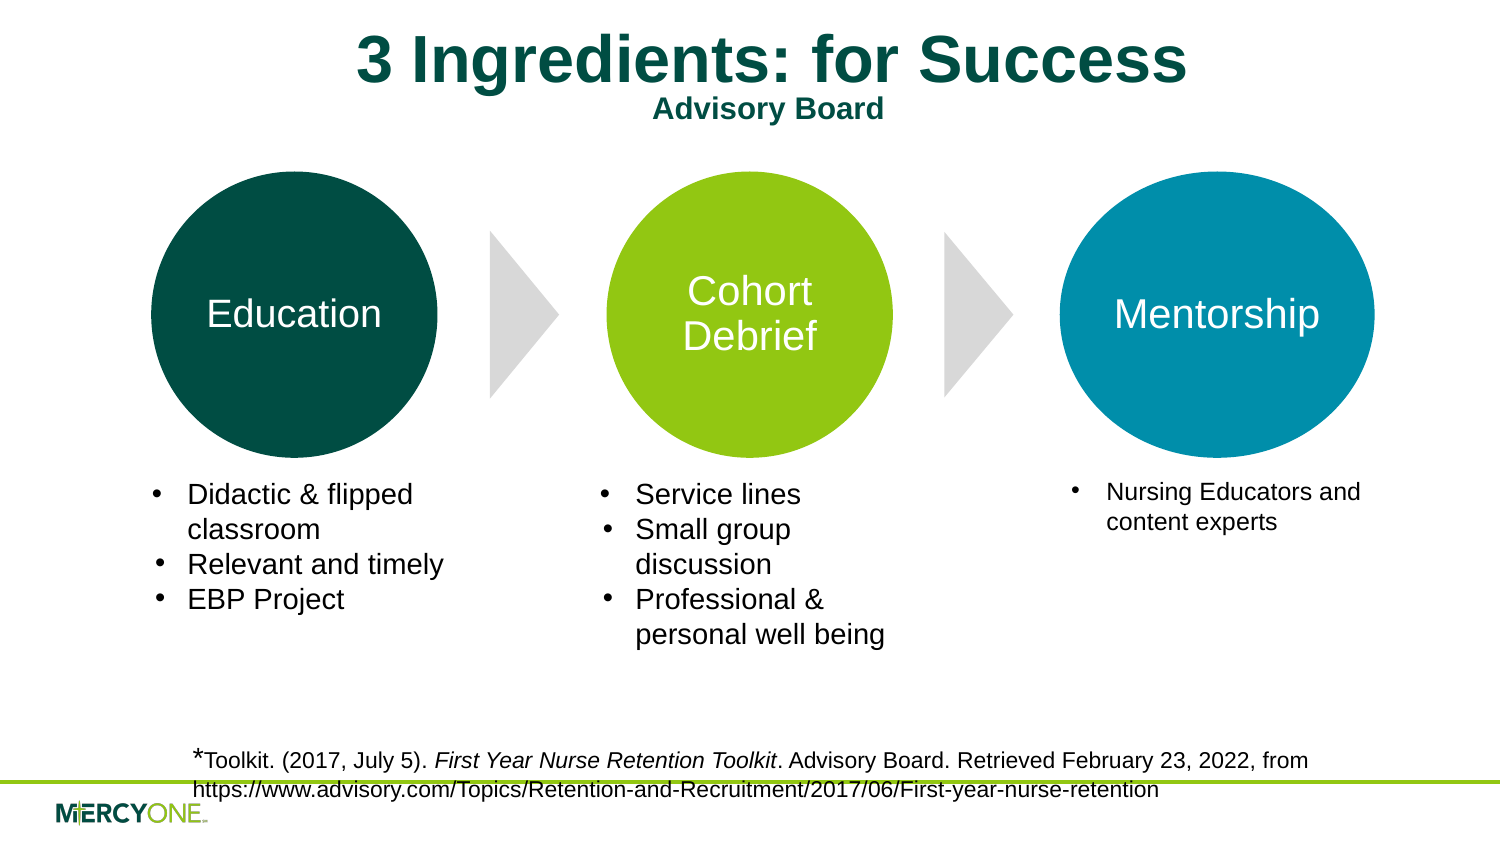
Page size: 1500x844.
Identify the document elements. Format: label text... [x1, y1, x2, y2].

picture [38, 784, 177, 844]
text_box Nursing Educators and content experts [1059, 469, 1455, 569]
text_box *Toolkit. (2017, July 5). First Year Nurse Retention Toolkit. Advisory Board. Retrieved February 23, 2022, from https://www.advisory.com/Topics/Retention-and-Recruitment/2017/06/First-year-nurse-retention [177, 724, 1408, 844]
text_box Didactic & flipped classroom Relevant and timely EBP Project [140, 469, 456, 711]
text_box 3 Ingredients: for Success Advisory Board [283, 25, 1263, 131]
text_box Service lines Small group discussion Professional & personal well being [588, 469, 904, 684]
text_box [150, 171, 1375, 459]
